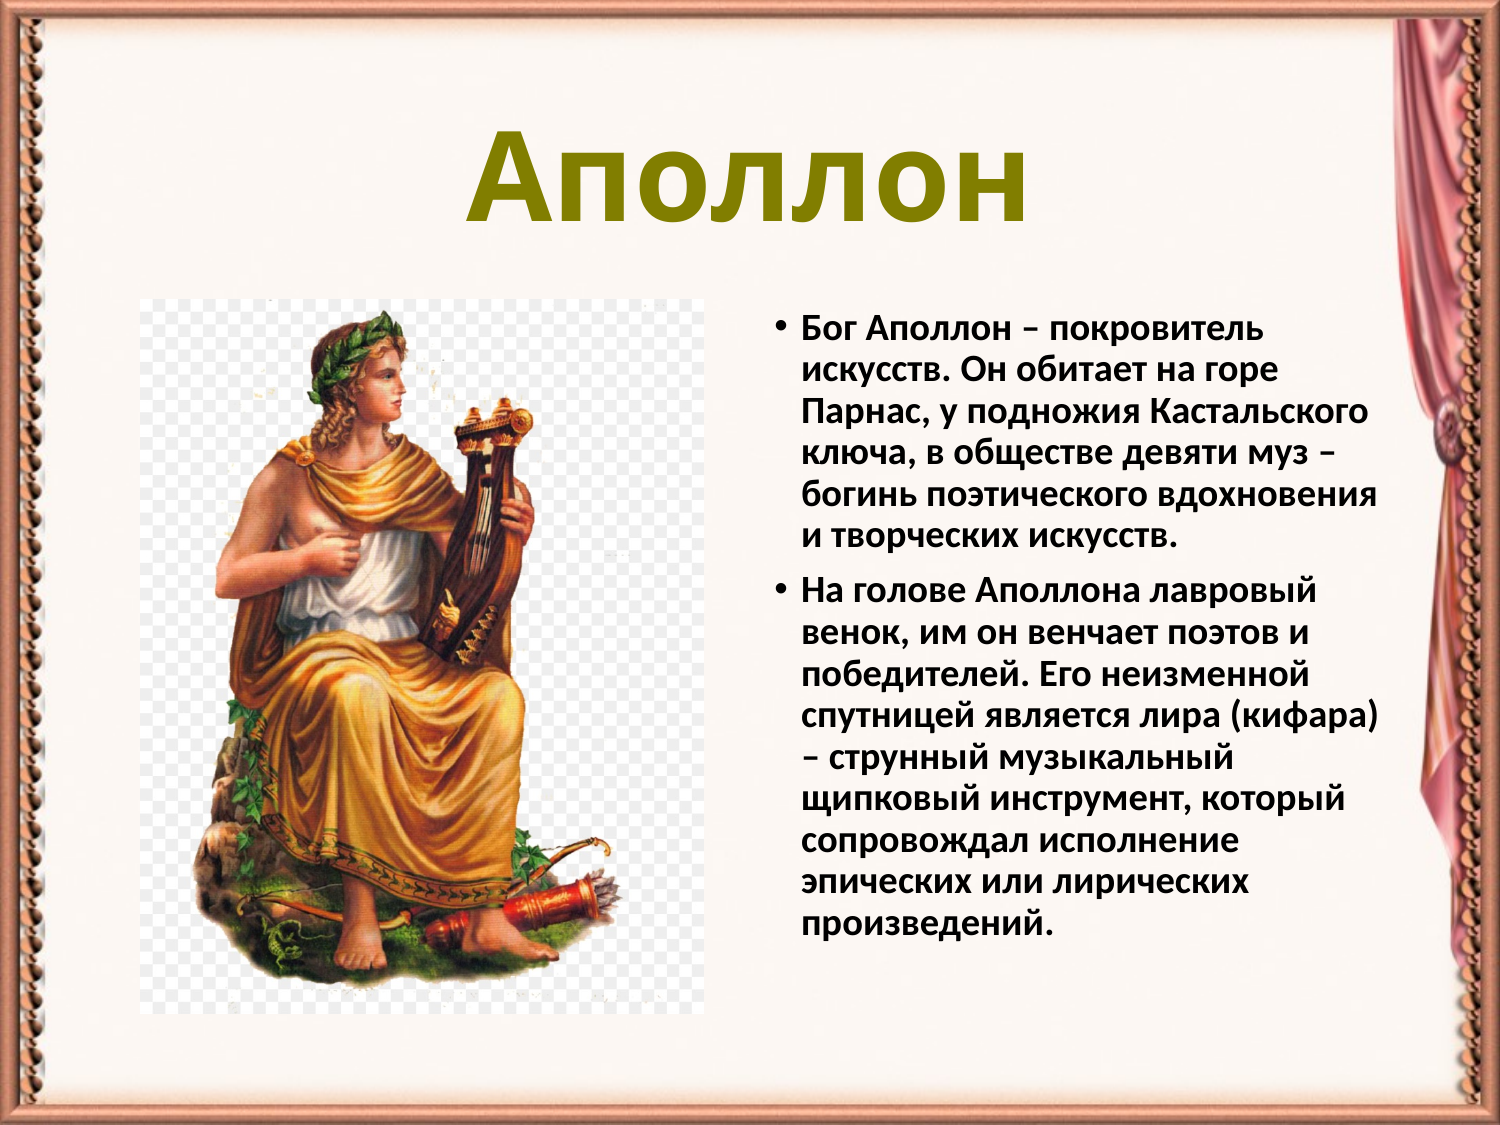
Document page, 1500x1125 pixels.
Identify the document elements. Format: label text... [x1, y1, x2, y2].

picture [0, 0, 1500, 1125]
list Бог Аполлон – покровитель искусств. Он обитает на горе Парнас, у подножия Кастальского ключа, в обществе девяти муз – богинь поэтического вдохновения и творческих искусств. На голове Аполлона лавровый венок, им он венчает поэтов и победителей. Его неизменной спутницей является лира (кифара) – струнный музыкальный щипковый инструмент, который сопровождал исполнение эпических или лирических произведений. [759, 299, 1397, 1014]
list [140, 299, 704, 1014]
title Аполлон [103, 85, 1397, 278]
